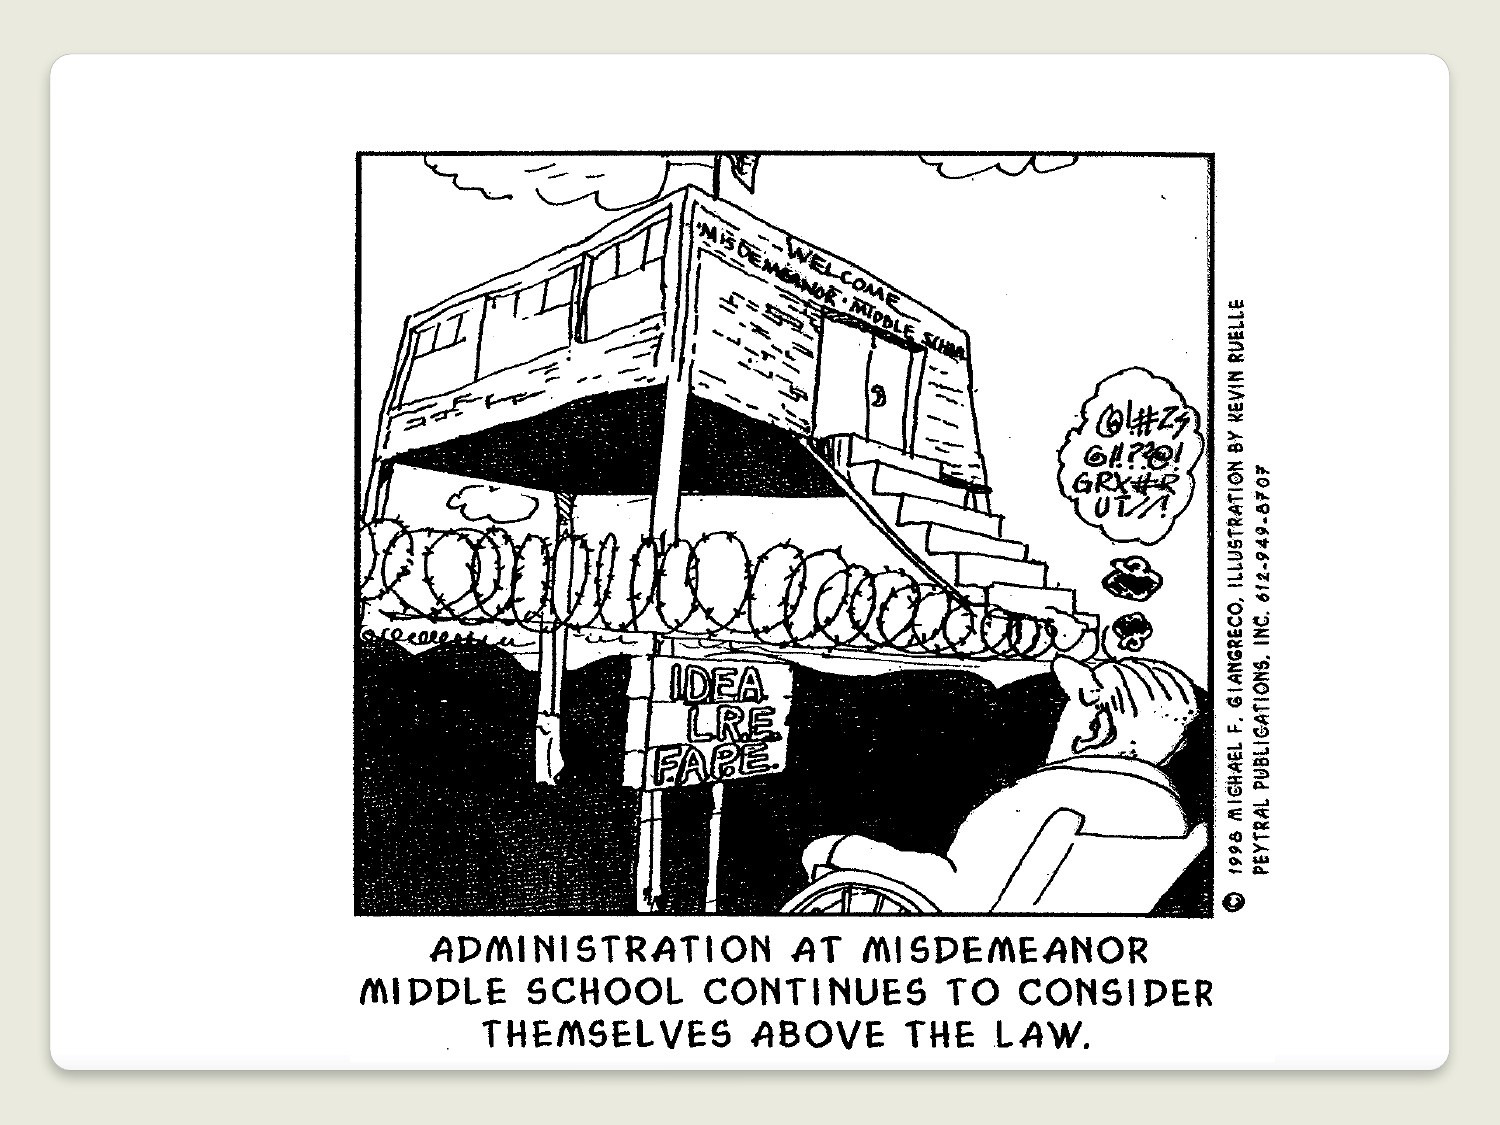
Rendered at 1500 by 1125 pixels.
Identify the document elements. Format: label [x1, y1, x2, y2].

picture [349, 149, 1276, 1063]
